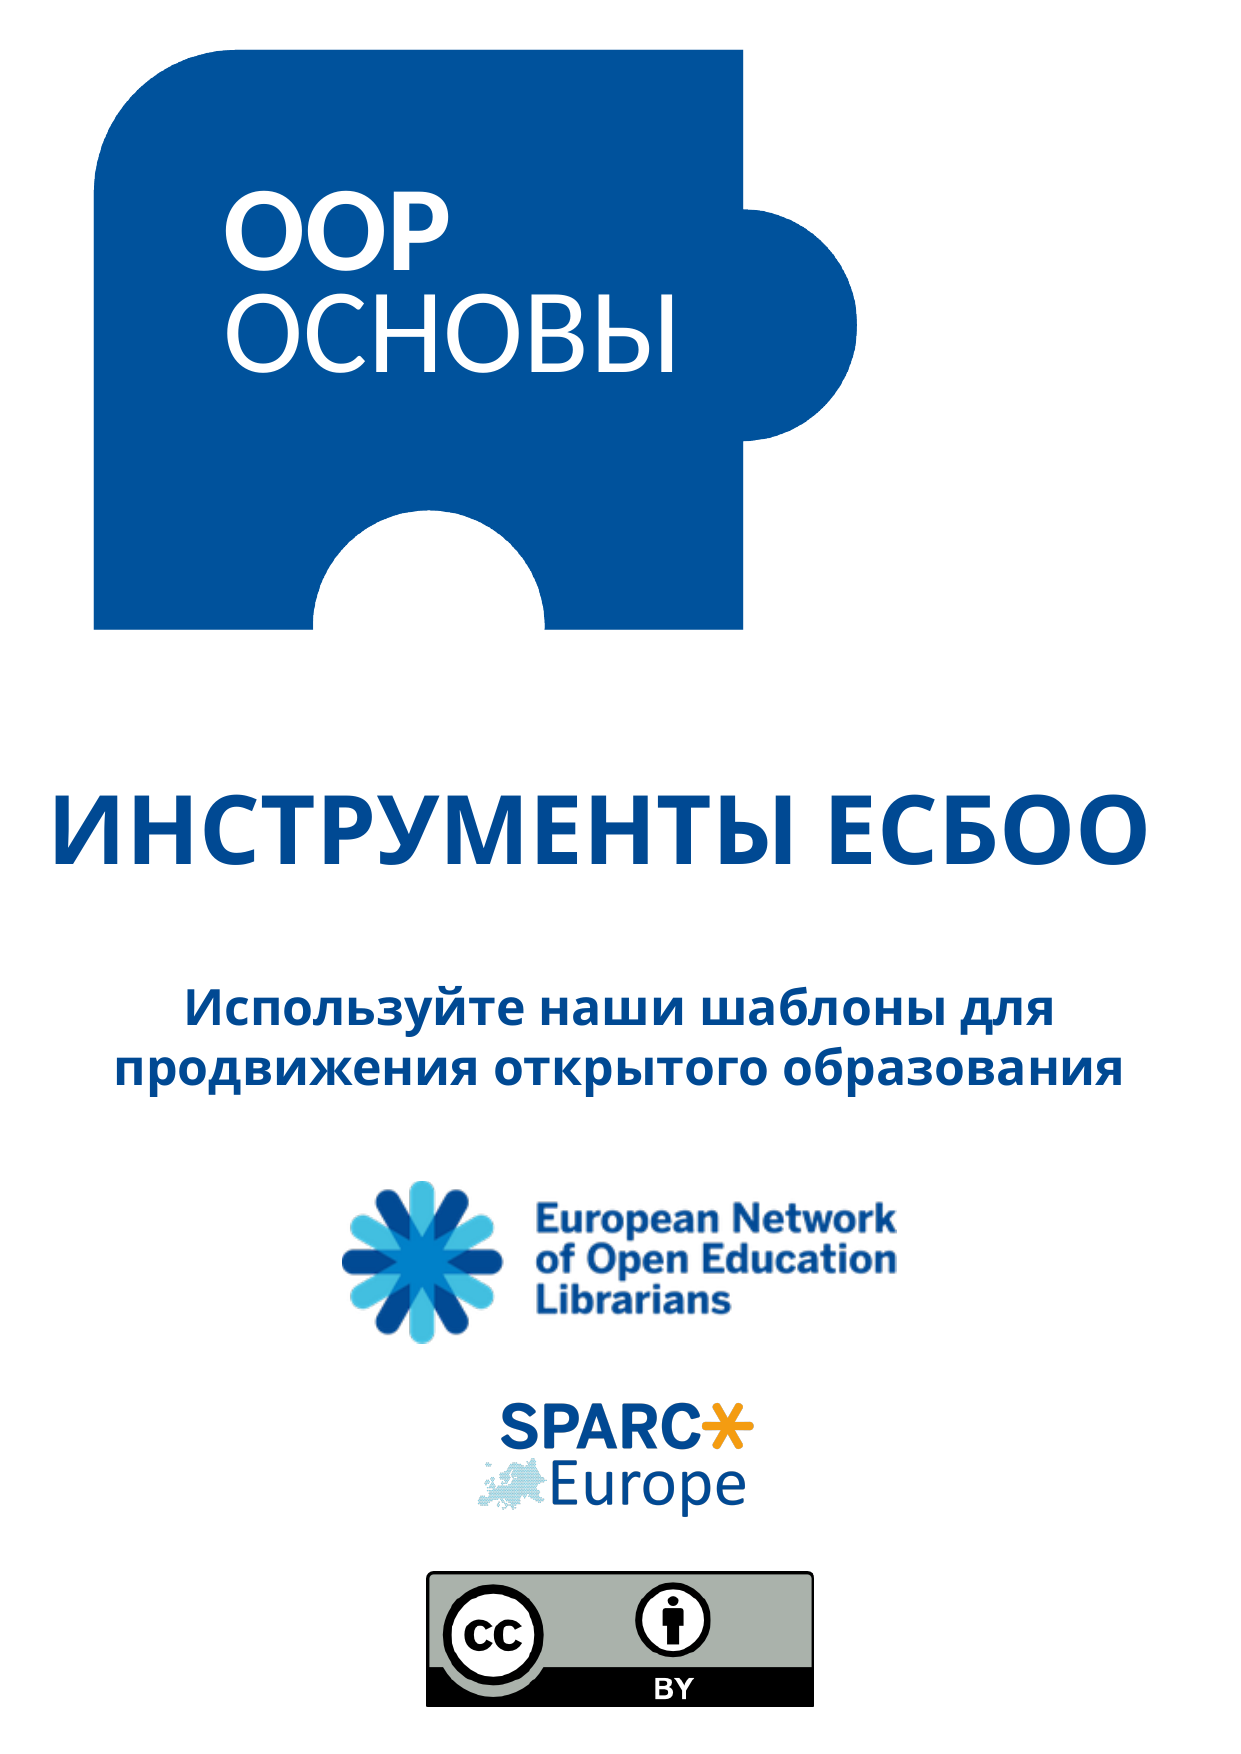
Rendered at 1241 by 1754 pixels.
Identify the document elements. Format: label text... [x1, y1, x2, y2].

picture [475, 1359, 764, 1522]
text_box Используйте наши шаблоны для продвижения открытого образования [93, 960, 1147, 1111]
text_box ИНСТРУМЕНТЫ ЕСБОО [32, 753, 1198, 899]
picture [93, 49, 857, 630]
picture [342, 1181, 898, 1344]
picture [425, 1571, 815, 1708]
